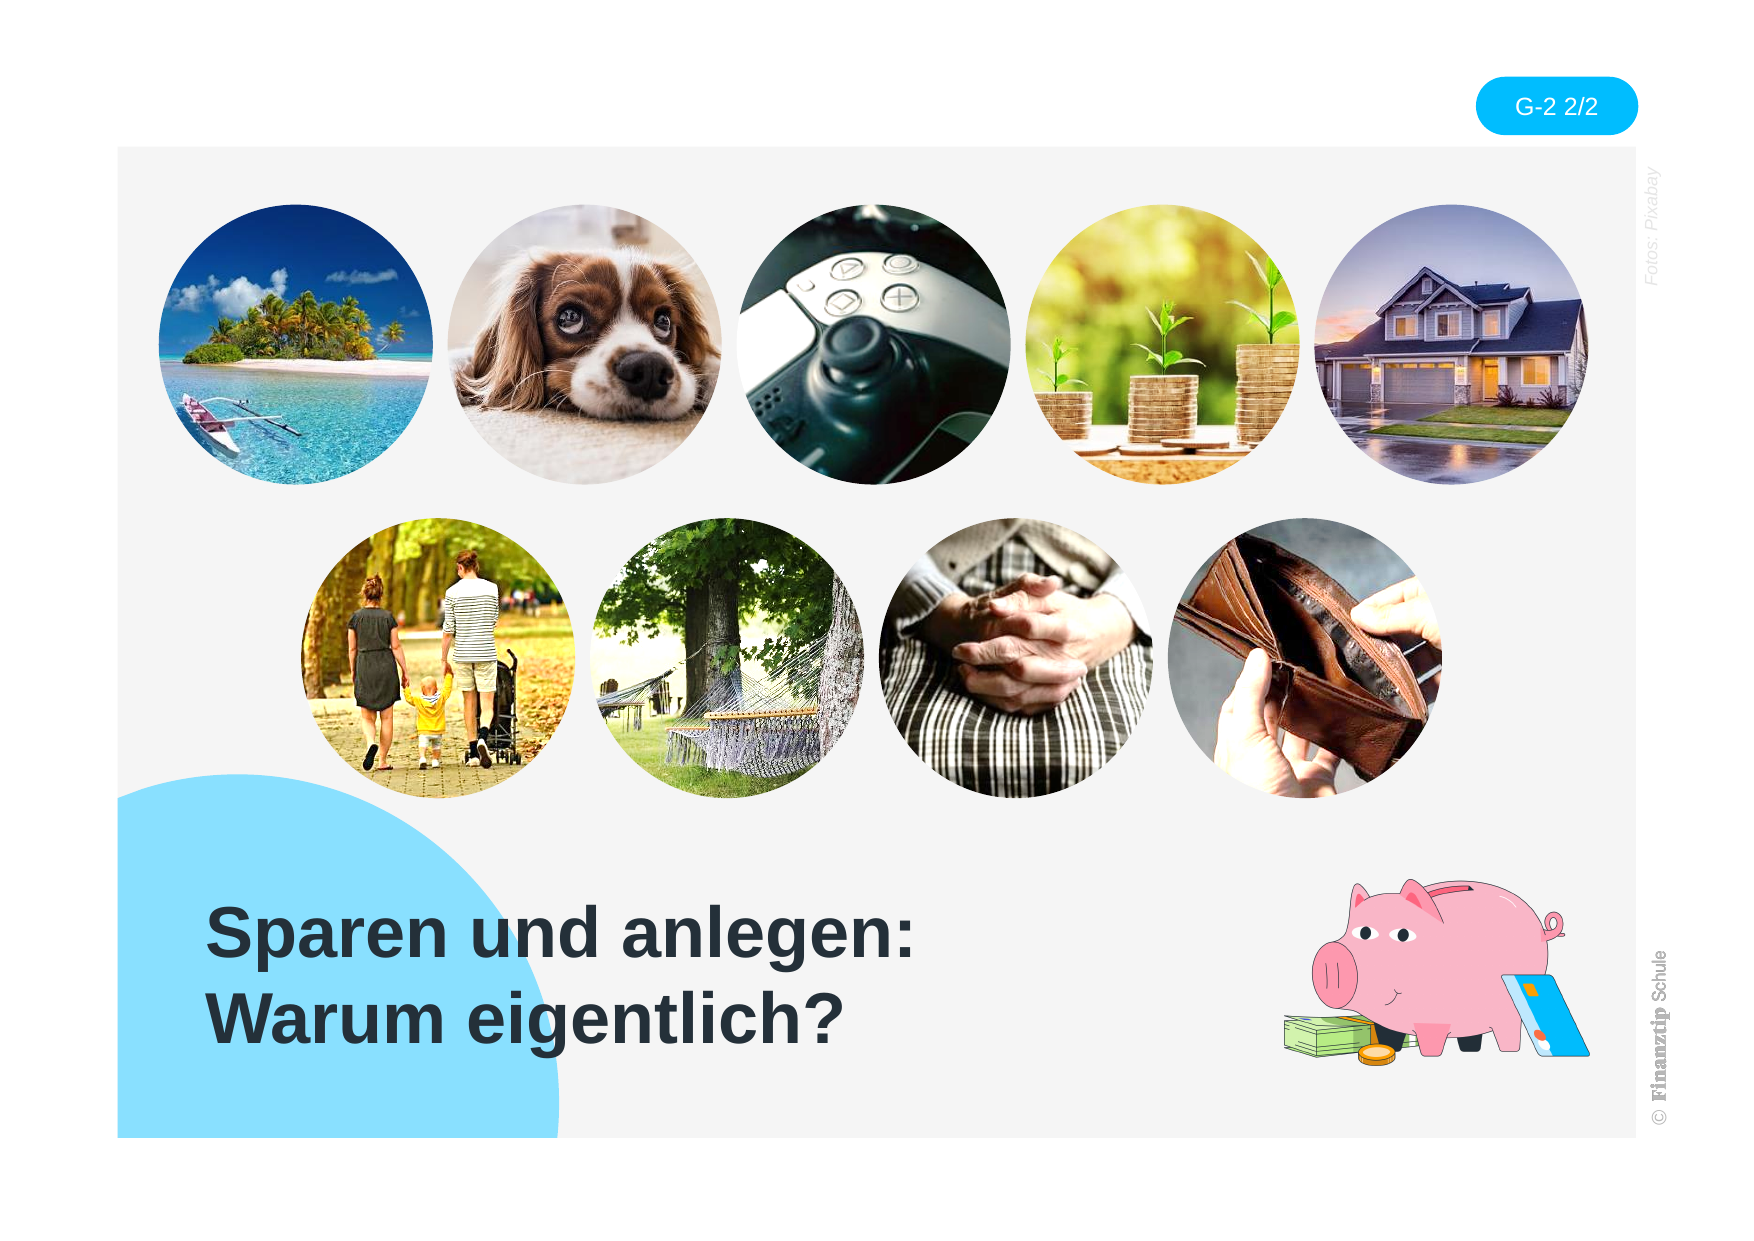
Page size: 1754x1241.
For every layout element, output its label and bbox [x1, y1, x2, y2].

picture [1167, 518, 1442, 799]
picture [301, 518, 576, 799]
picture [158, 204, 433, 485]
picture [878, 518, 1153, 799]
picture [1025, 204, 1300, 485]
picture [1314, 204, 1589, 485]
picture [447, 204, 722, 485]
picture [1284, 879, 1590, 1066]
picture [590, 518, 865, 799]
picture [736, 204, 1011, 485]
picture [1524, 984, 1537, 996]
picture [1648, 951, 1670, 1101]
